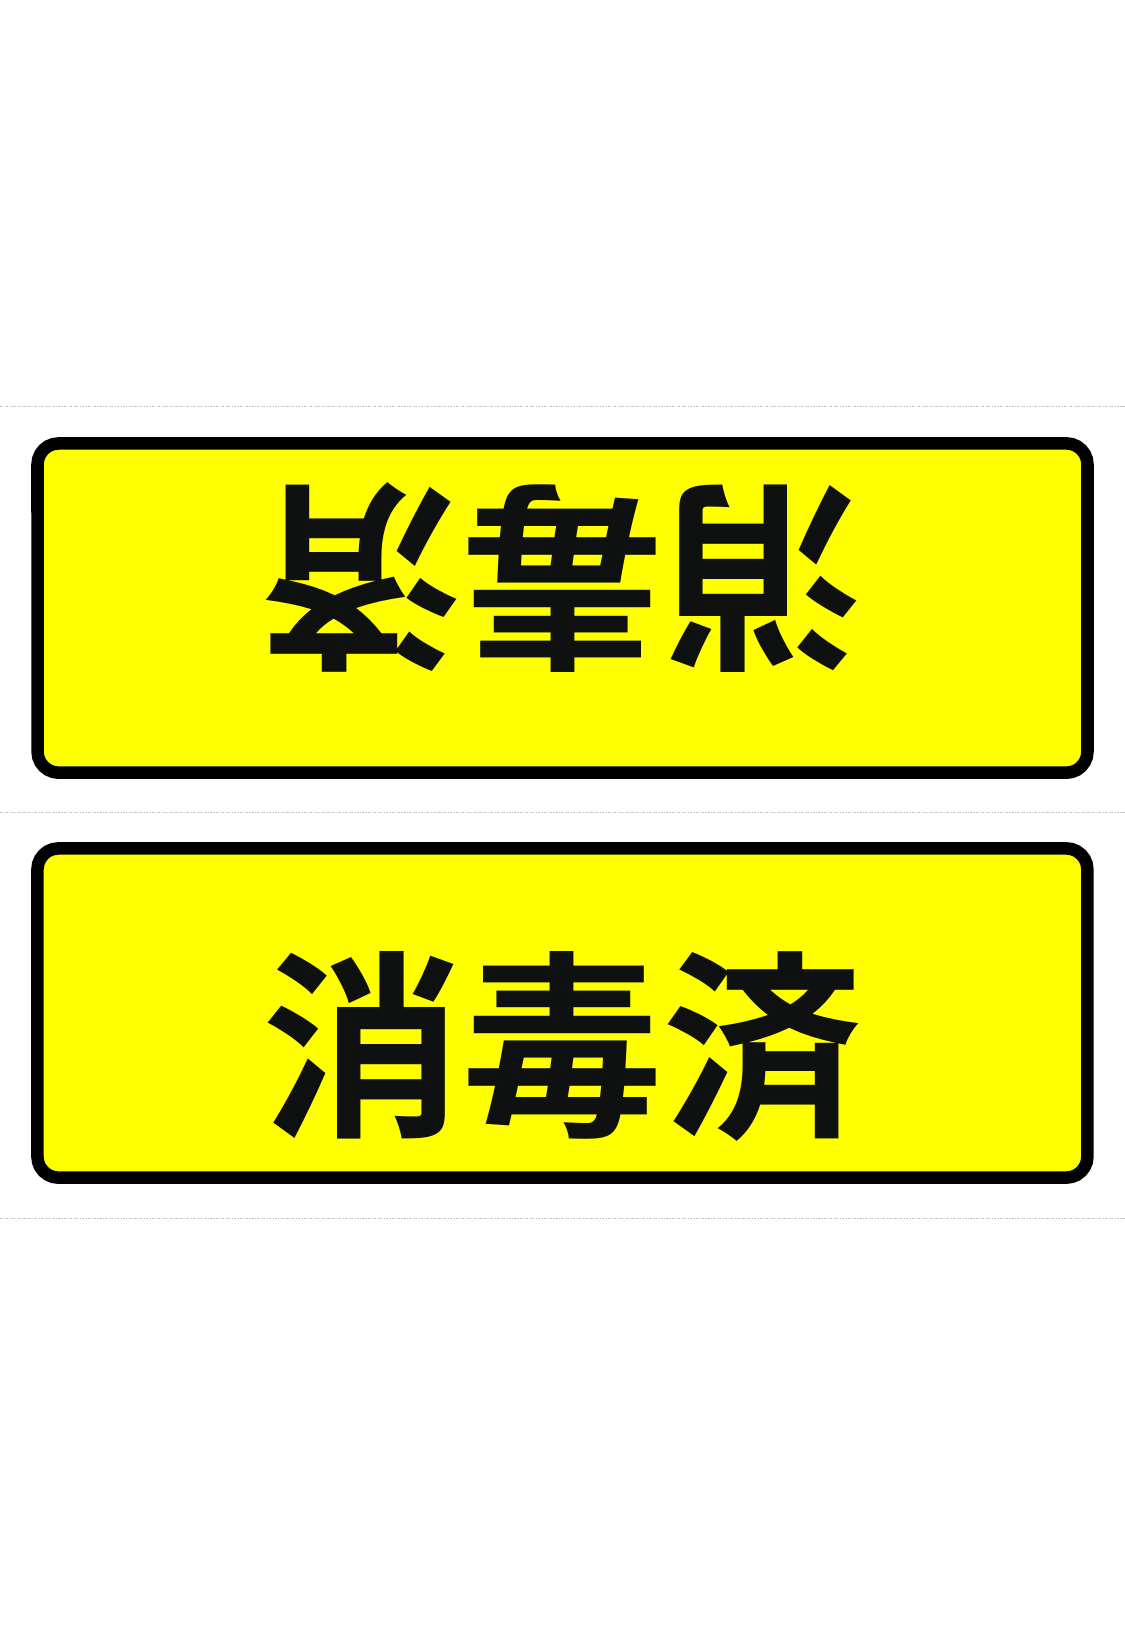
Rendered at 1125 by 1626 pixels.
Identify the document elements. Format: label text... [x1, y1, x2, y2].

text_box 消毒済 [247, 914, 878, 1170]
text_box [36, 847, 1089, 1179]
text_box [36, 442, 1089, 774]
text_box 消毒済 [247, 454, 878, 710]
